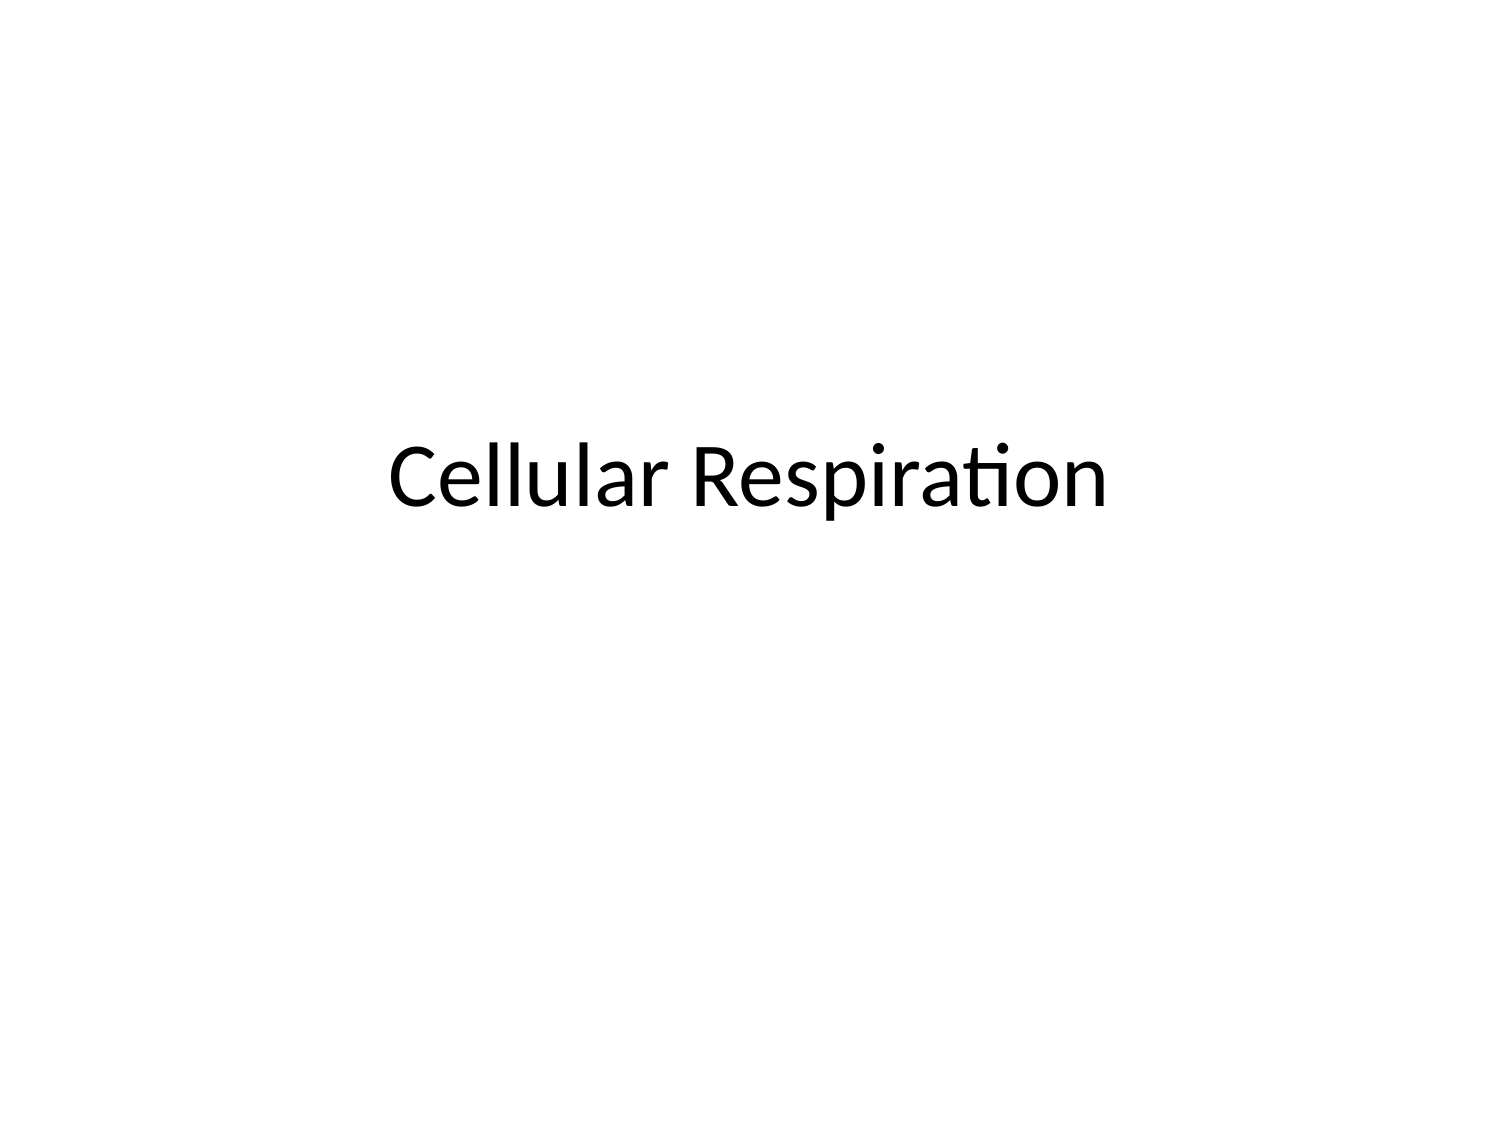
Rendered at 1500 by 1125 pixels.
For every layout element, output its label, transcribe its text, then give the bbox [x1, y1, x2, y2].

title Cellular Respiration [112, 349, 1388, 591]
